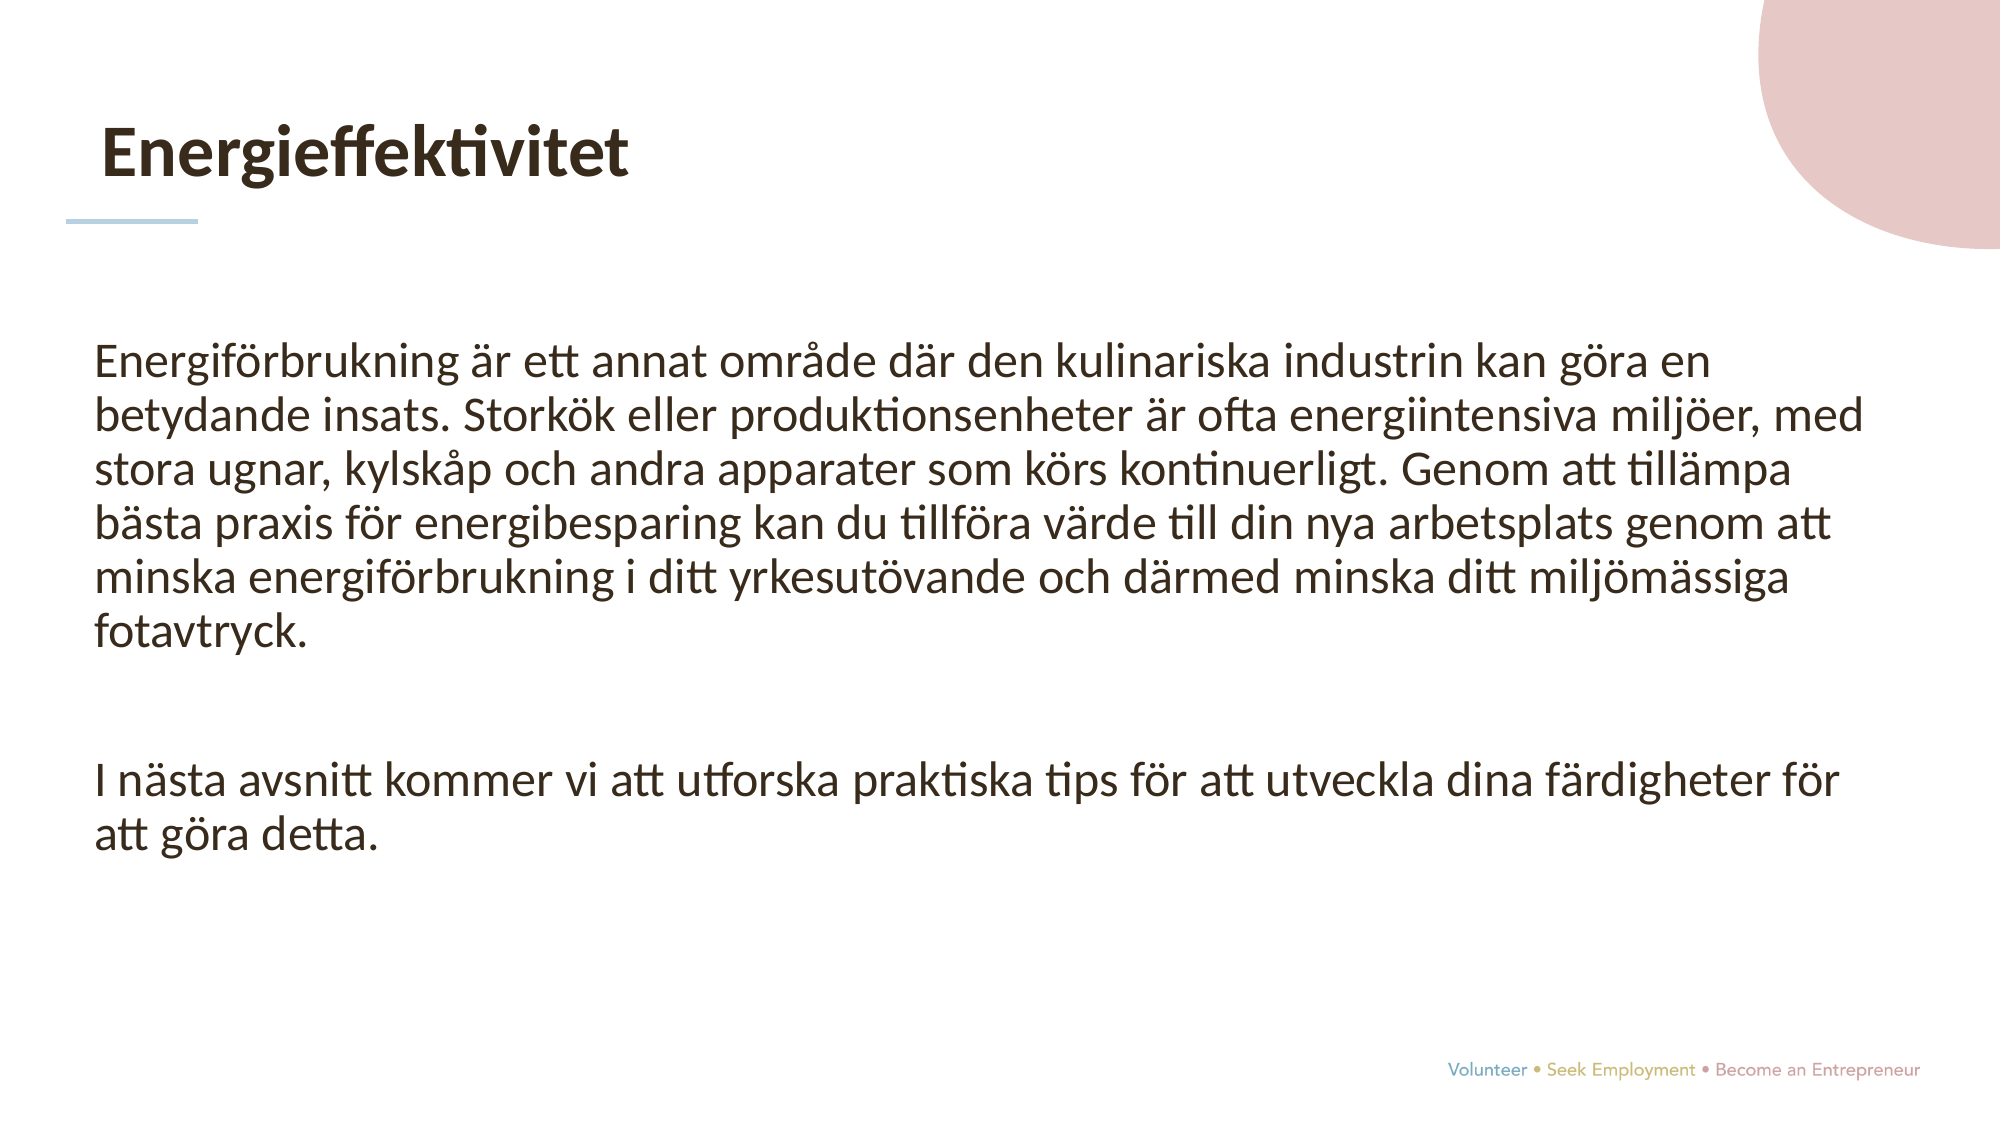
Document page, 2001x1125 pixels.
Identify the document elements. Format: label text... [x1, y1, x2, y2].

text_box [1758, 0, 2000, 250]
text_box [66, 219, 198, 224]
list Energiförbrukning är ett annat område där den kulinariska industrin kan göra en betydande insats. Storkök eller produktionsenheter är ofta energiintensiva miljöer, med stora ugnar, kylskåp och andra apparater som körs kontinuerligt. Genom att tillämpa bästa praxis för energibesparing kan du tillföra värde till din nya arbetsplats genom att minska energiförbrukning i ditt yrkesutövande och därmed minska ditt miljömässiga fotavtryck. I nästa avsnitt kommer vi att utforska praktiska tips för att utveckla dina färdigheter för att göra detta. [79, 326, 1921, 1040]
list Energieffektivitet [86, 105, 1758, 201]
picture [1418, 1046, 1971, 1103]
